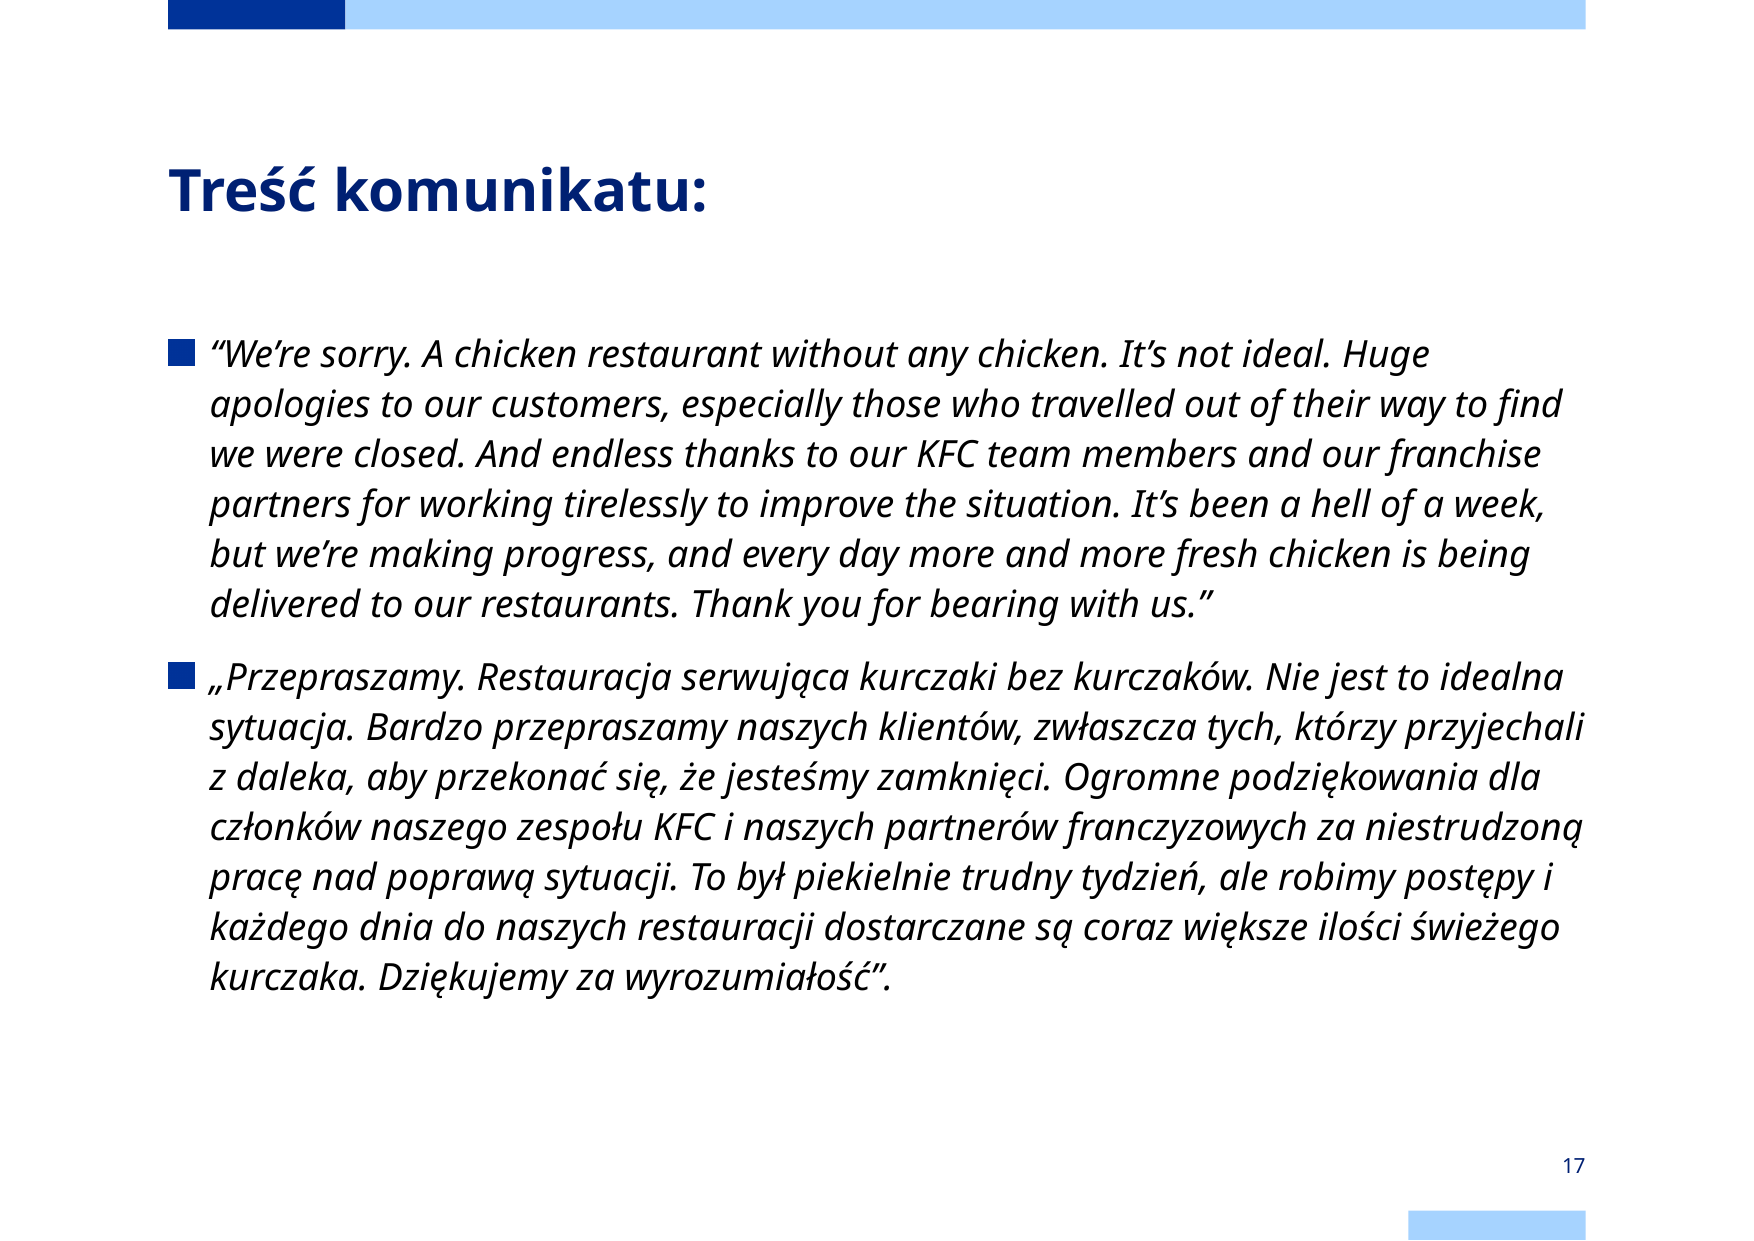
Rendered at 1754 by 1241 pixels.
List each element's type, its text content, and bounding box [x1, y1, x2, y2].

picture [168, 662, 195, 689]
list “We’re sorry. A chicken restaurant without any chicken. It’s not ideal. Huge apologies to our customers, especially those who travelled out of their way to find we were closed. And endless thanks to our KFC team members and our franchise partners for working tirelessly to improve the situation. It’s been a hell of a week, but we’re making progress, and every day more and more fresh chicken is being delivered to our restaurants. Thank you for bearing with us.” „Przepraszamy. Restauracja serwująca kurczaki bez kurczaków. Nie jest to idealna sytuacja. Bardzo przepraszamy naszych klientów, zwłaszcza tych, którzy przyjechali z daleka, aby przekonać się, że jesteśmy zamknięci. Ogromne podziękowania dla członków naszego zespołu KFC i naszych partnerów franczyzowych za niestrudzoną pracę nad poprawą sytuacji. To był piekielnie trudny tydzień, ale robimy postępy i każdego dnia do naszych restauracji dostarczane są coraz większe ilości świeżego kurczaka. Dziękujemy za wyrozumiałość”. [168, 324, 1586, 1093]
slide_number 17 [1408, 1151, 1586, 1182]
title Treść komunikatu: [168, 147, 1586, 324]
picture [168, 339, 195, 366]
